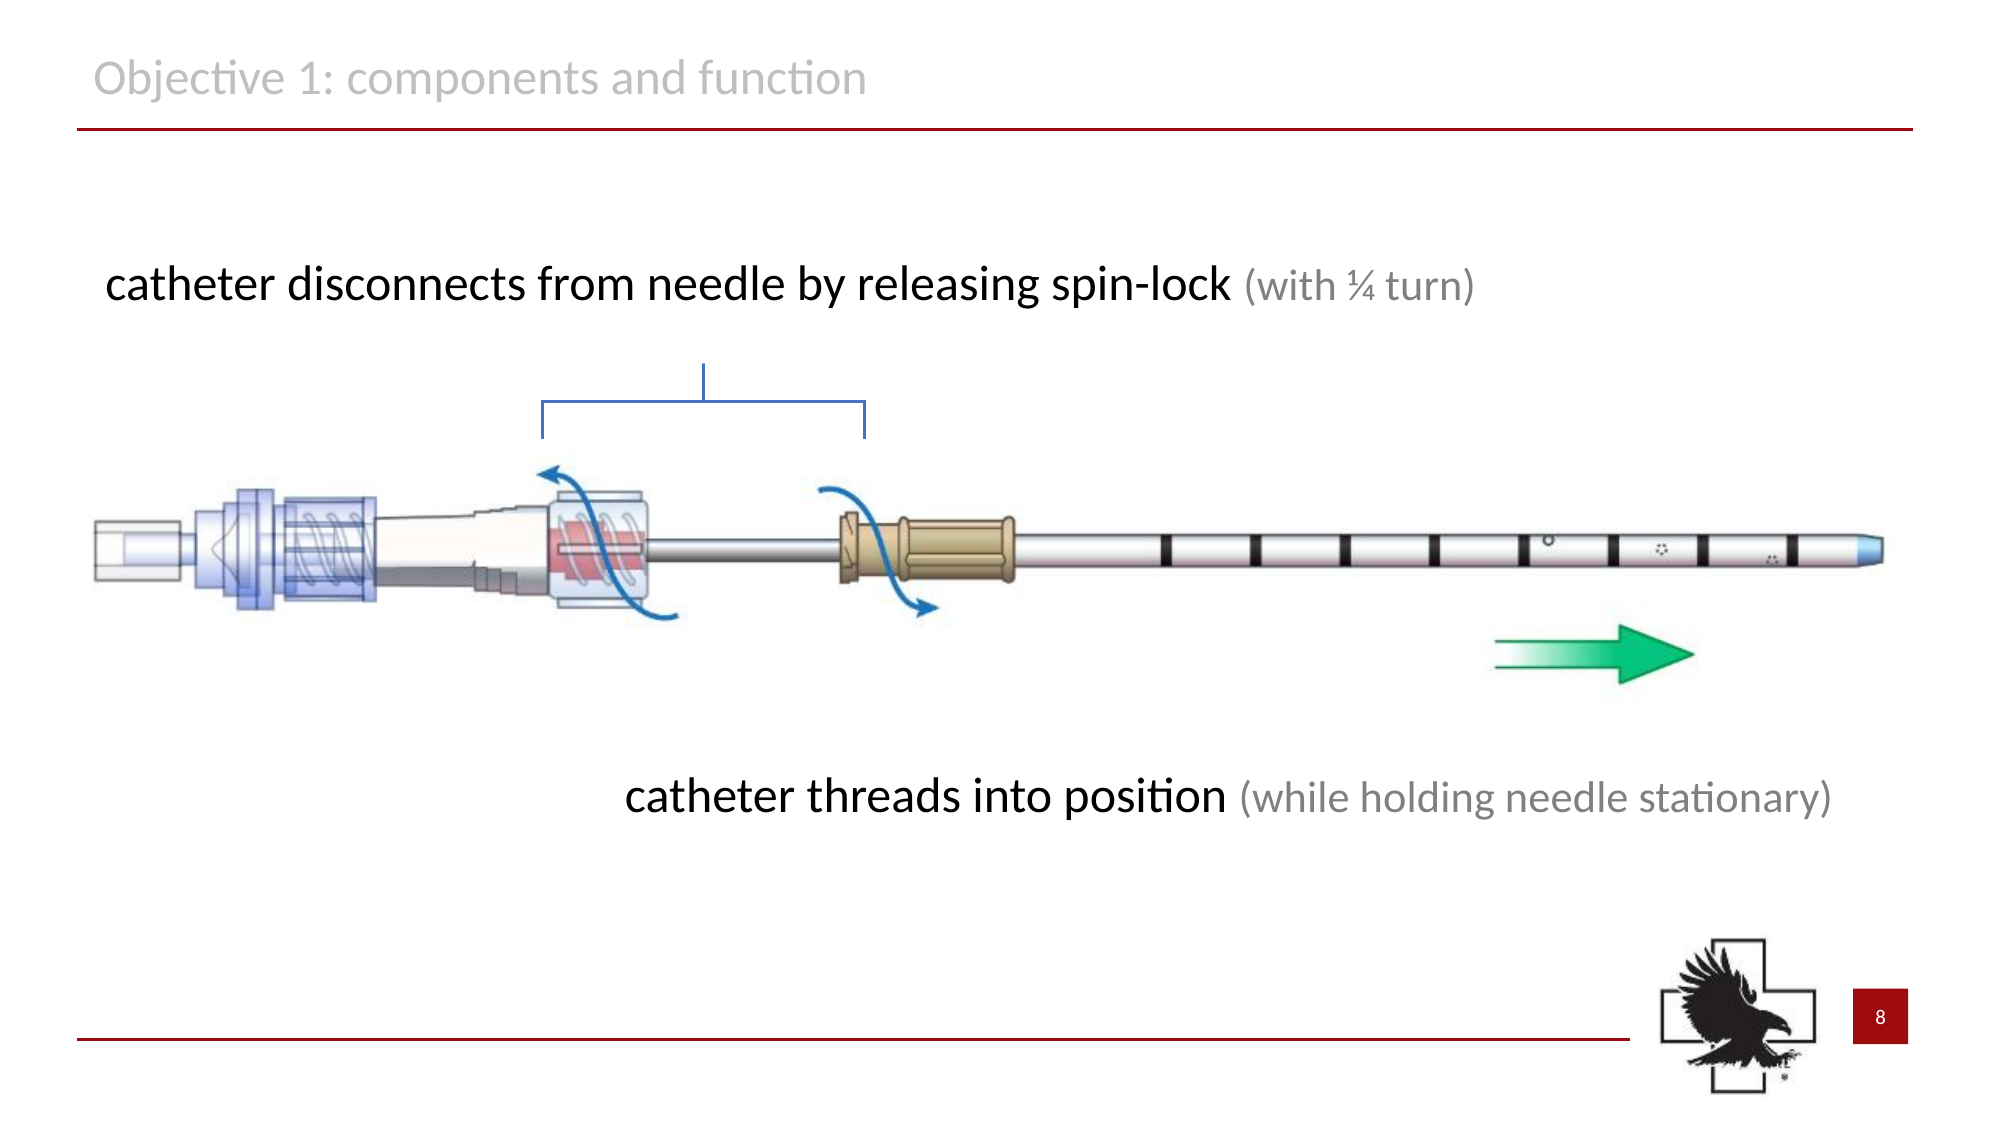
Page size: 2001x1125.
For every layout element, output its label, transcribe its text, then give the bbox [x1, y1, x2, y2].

text_box catheter threads into position (while holding needle stationary) [610, 755, 1850, 830]
picture [78, 378, 1914, 717]
text_box Objective 1: components and function [78, 36, 917, 112]
text_box catheter disconnects from needle by releasing spin-lock (with ¼ turn) [90, 243, 1492, 319]
slide_number 8 [1853, 988, 1909, 1045]
picture [1658, 934, 1821, 1098]
